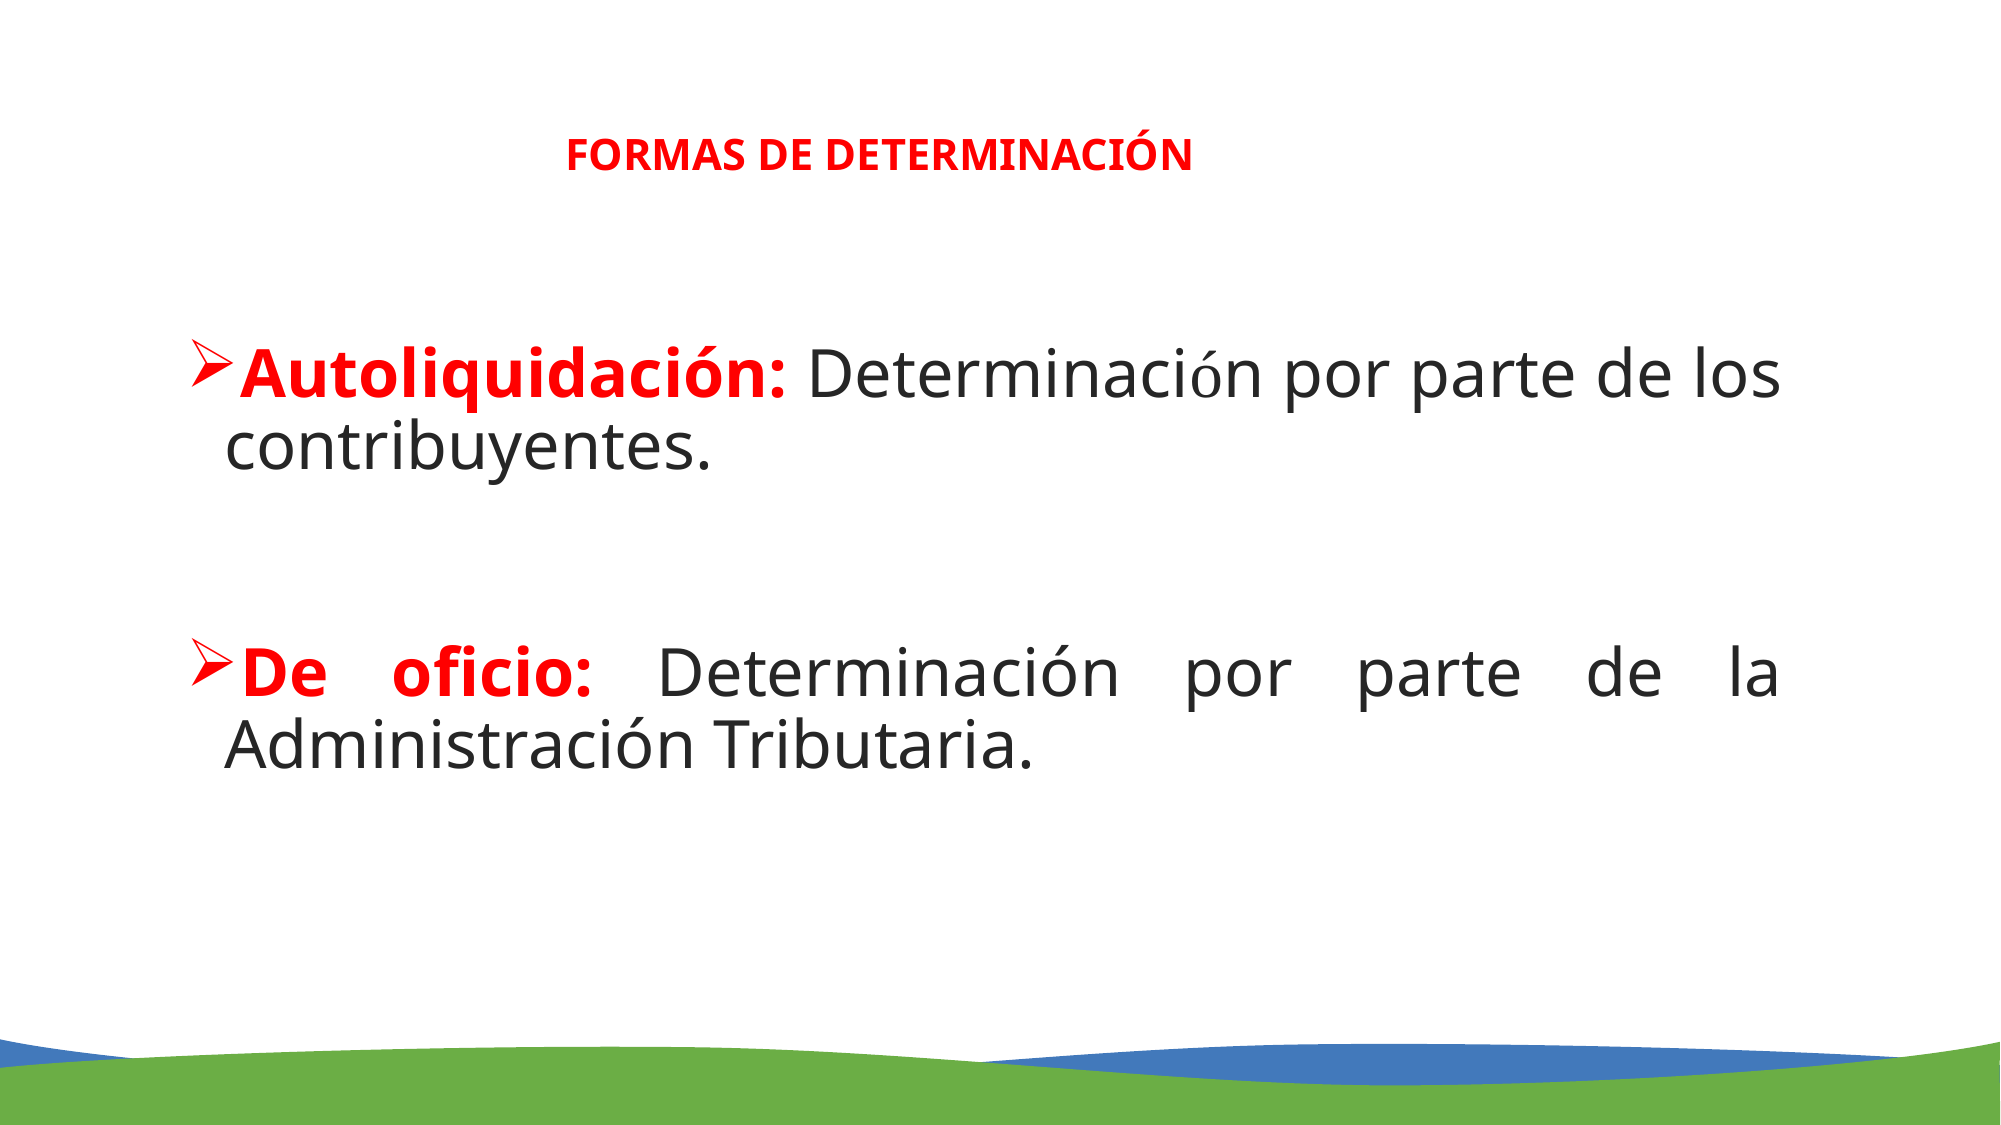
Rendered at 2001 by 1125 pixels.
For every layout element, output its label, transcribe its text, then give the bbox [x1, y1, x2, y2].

title FORMAS DE DETERMINACIÓN [550, 90, 1532, 237]
text_box Autoliquidación: Determinación por parte de los contribuyentes. De oficio: Determinación por parte de la Administración Tributaria. [171, 255, 1798, 988]
